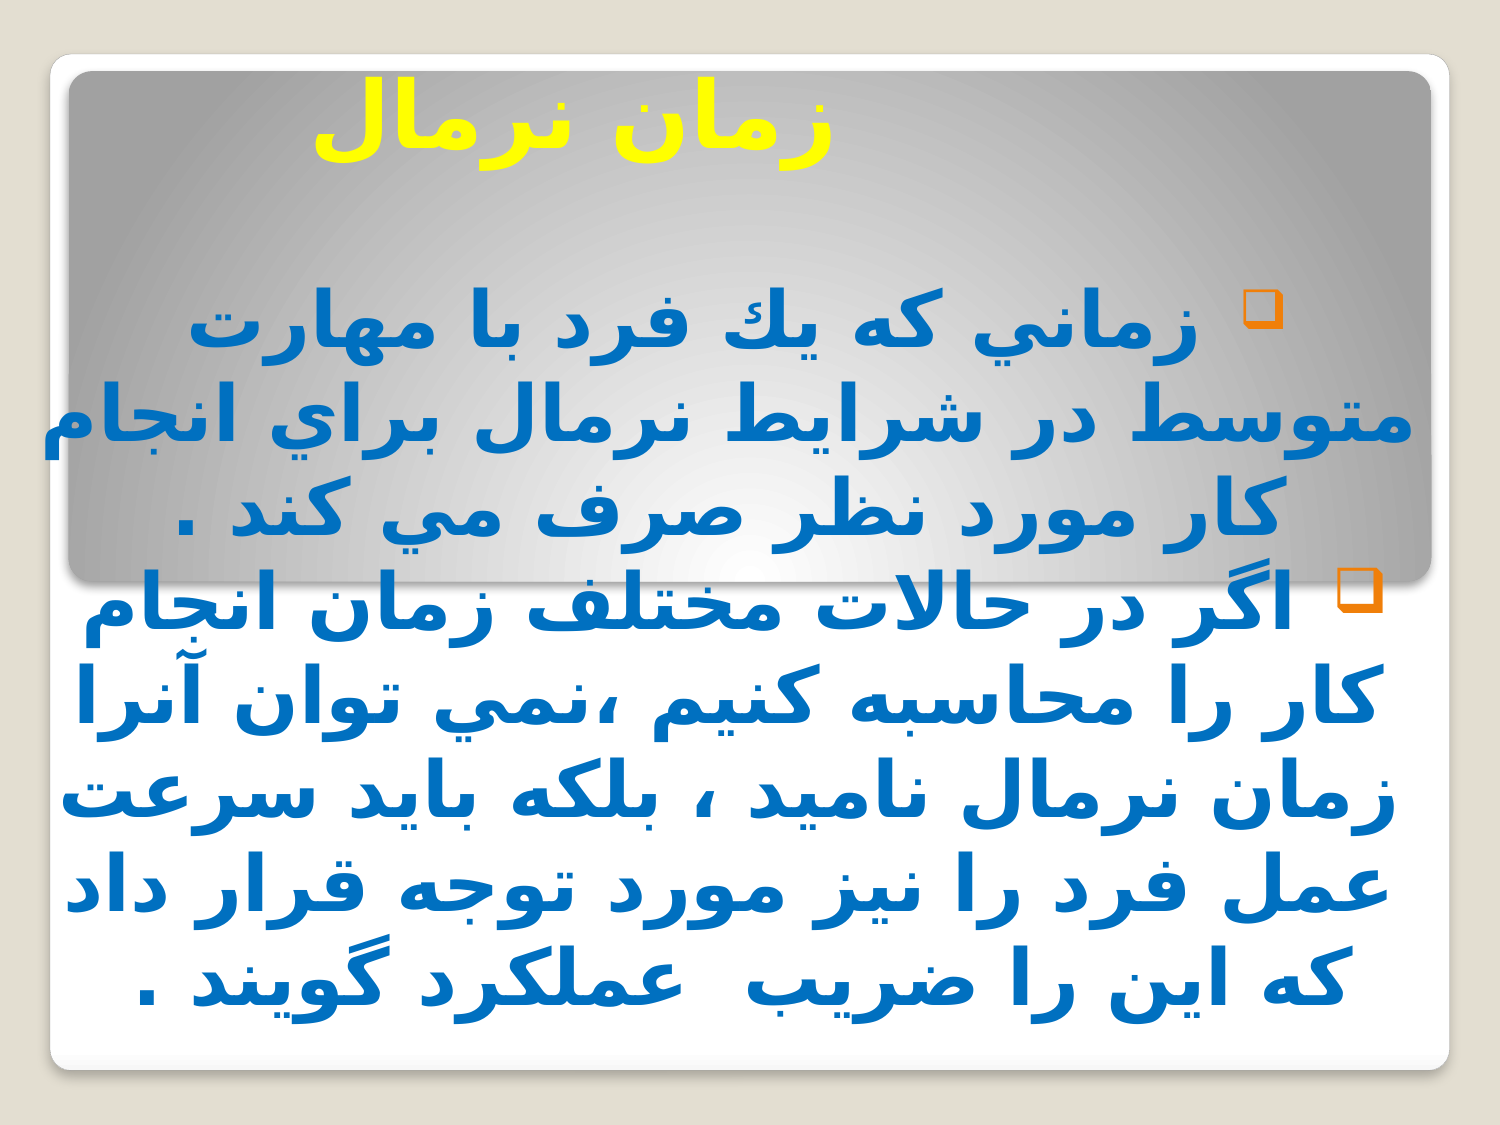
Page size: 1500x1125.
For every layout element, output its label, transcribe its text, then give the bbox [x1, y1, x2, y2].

subtitle زماني كه يك فرد با مهارت متوسط در شرايط نرمال براي انجام كار مورد نظر صرف مي كند . اگر در حالات مختلف زمان انجام كار را محاسبه كنيم ،نمي توان آنرا زمان نرمال ناميد ، بلكه بايد سرعت عمل فرد را نيز مورد توجه قرار داد كه اين را ضريب عملكرد گويند . [0, 187, 1450, 1125]
title زمان نرمال [0, 0, 1500, 175]
